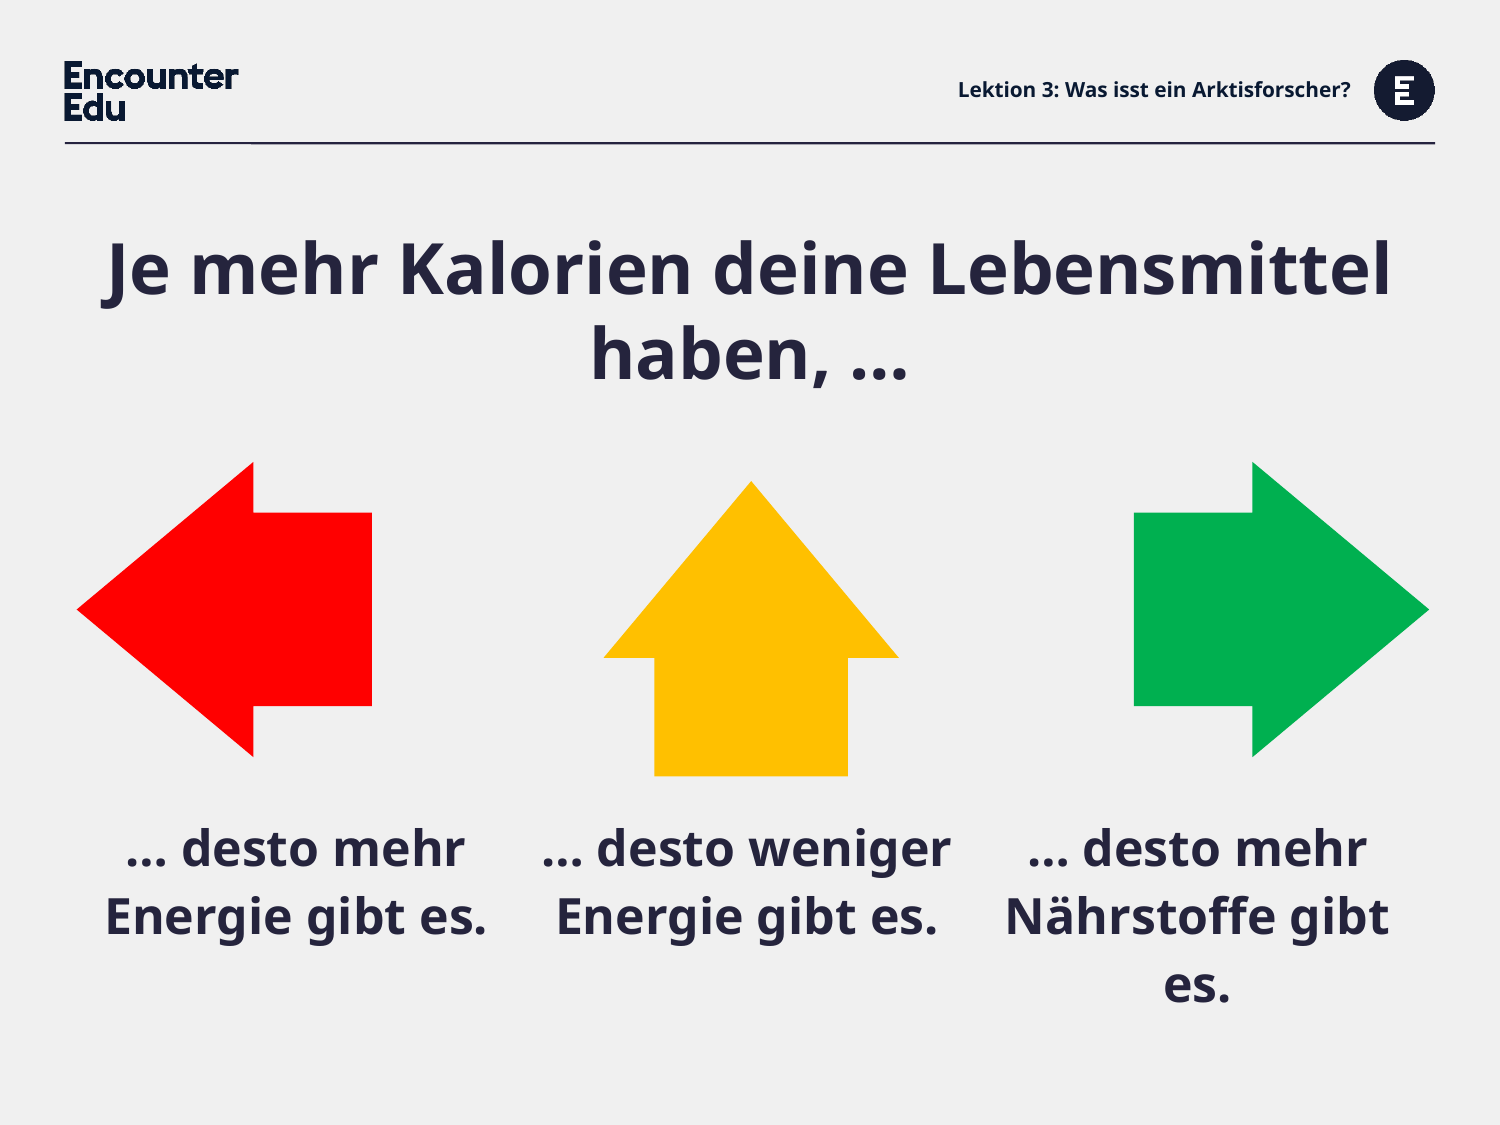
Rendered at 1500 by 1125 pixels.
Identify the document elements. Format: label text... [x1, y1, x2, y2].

text_box [74, 459, 375, 760]
table_header … desto weniger Energie gibt es. [522, 805, 972, 1020]
table_header … desto mehr Nährstoffe gibt es. [972, 805, 1423, 1020]
text_box [1131, 459, 1432, 760]
title Lektion 3: Was isst ein Arktisforscher? [749, 67, 1359, 114]
picture [1372, 58, 1436, 122]
text_box Je mehr Kalorien deine Lebensmittel haben, … [73, 215, 1427, 401]
picture [60, 59, 243, 122]
table_header … desto mehr Energie gibt es. [71, 805, 522, 1020]
text_box [601, 478, 901, 779]
